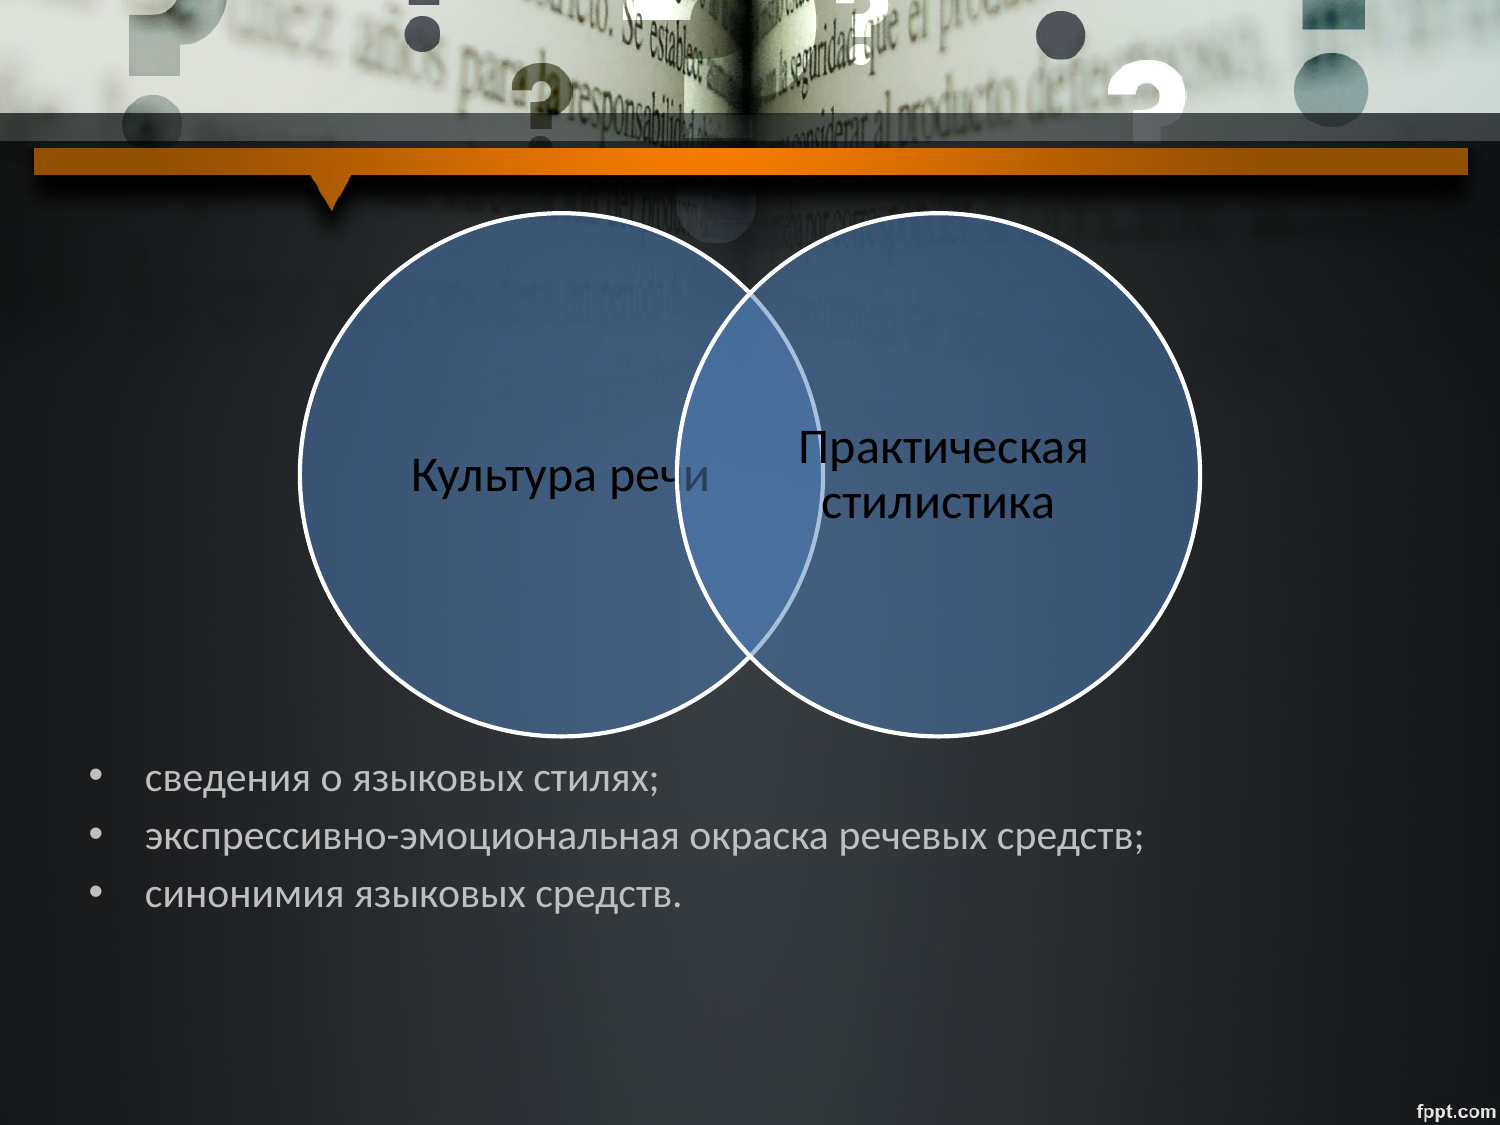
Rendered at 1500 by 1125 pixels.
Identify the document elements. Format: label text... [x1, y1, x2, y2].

picture [0, 0, 1500, 1125]
list сведения о языковых стилях; экспрессивно-эмоциональная окраска речевых средств; синонимия языковых средств. [73, 745, 1424, 1014]
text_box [73, 211, 1427, 738]
